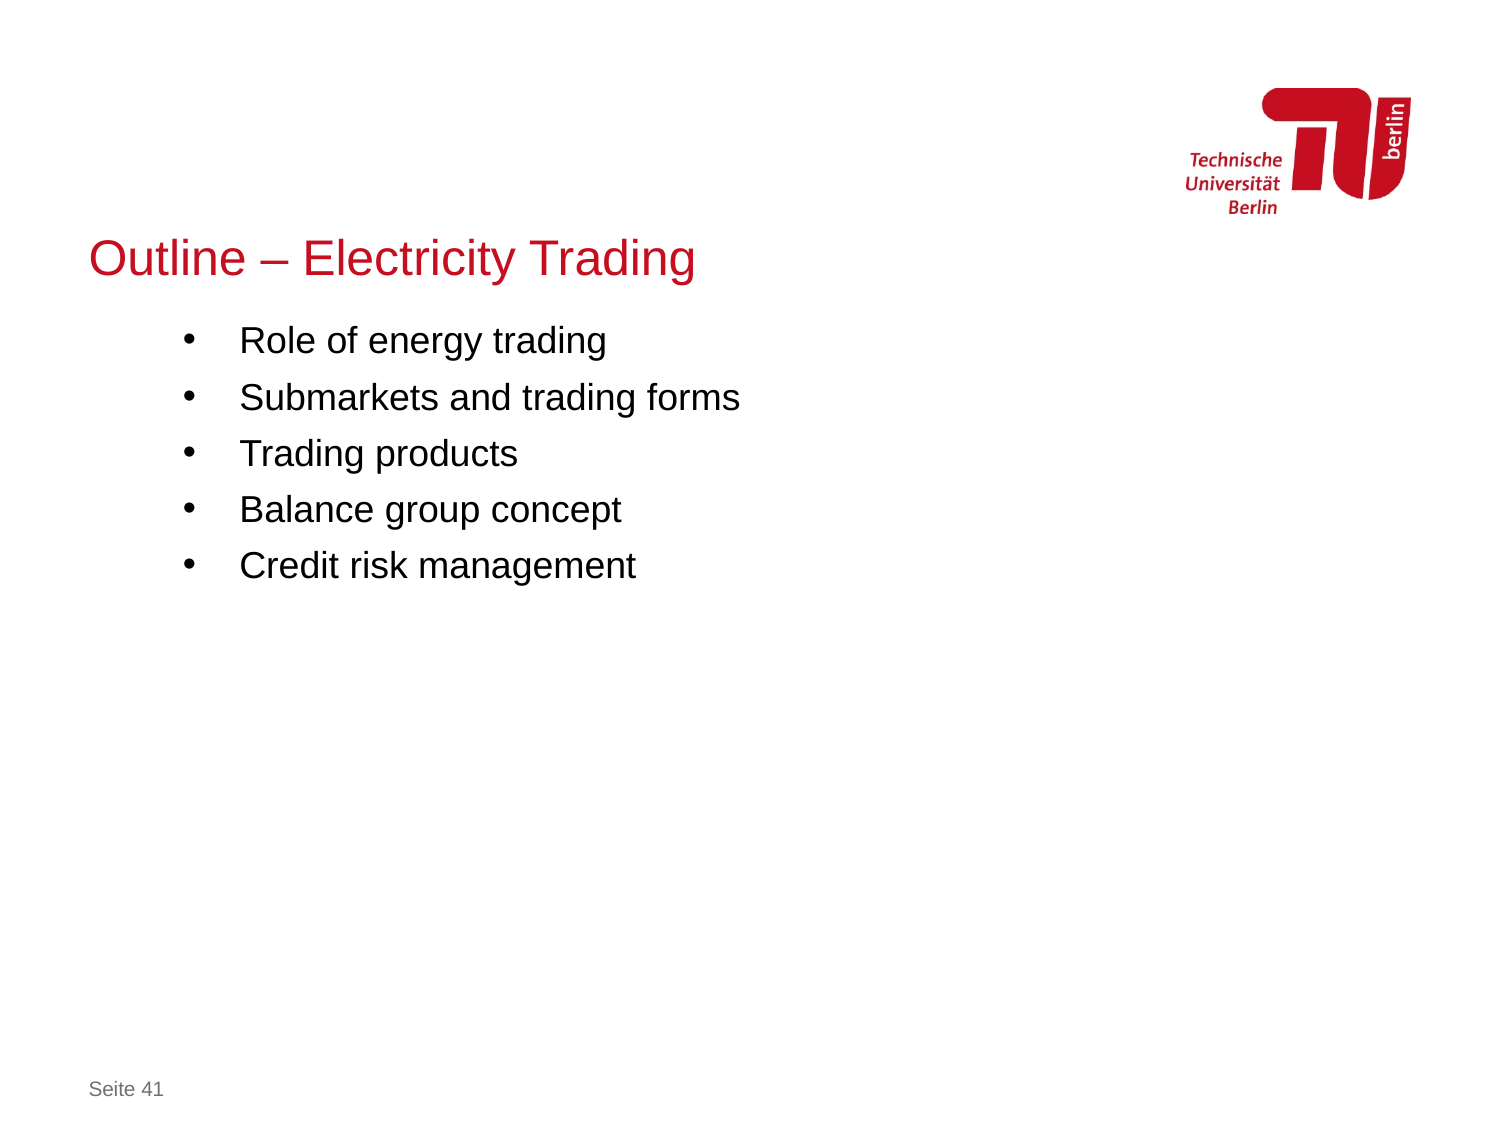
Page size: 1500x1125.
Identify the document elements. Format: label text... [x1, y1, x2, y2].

title Outline – Electricity Trading [88, 226, 1411, 286]
list Role of energy trading Submarkets and trading forms Trading products Balance group concept Credit risk management [183, 315, 1294, 983]
picture [1186, 88, 1411, 214]
slide_number Seite 41 [88, 1075, 1176, 1101]
